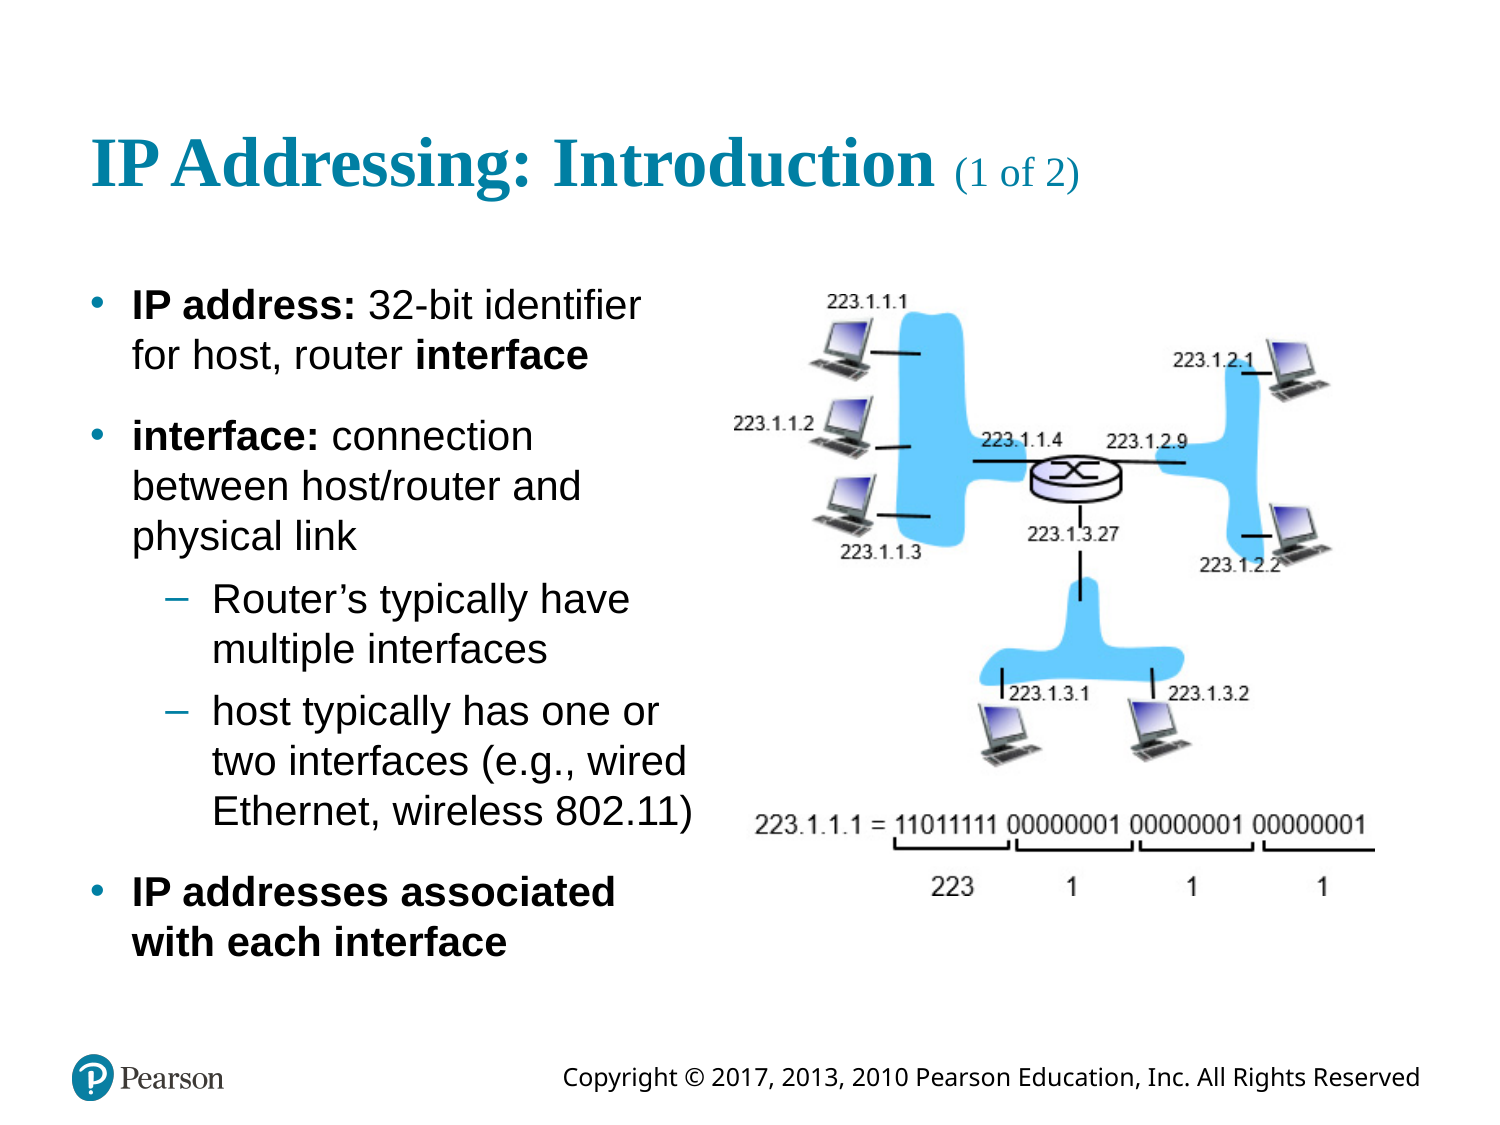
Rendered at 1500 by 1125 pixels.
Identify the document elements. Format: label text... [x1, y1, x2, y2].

list I P address: 32-bit identifier for host, router interface interface: connection between host/router and physical link Router’s typically have multiple interfaces host typically has one or two interfaces (e.g., wired Ethernet, wireless 802.11) I P addresses associated with each interface [75, 262, 710, 1036]
picture [72, 1054, 88, 1070]
title I P Addressing: Introduction (1 of 2) [75, 35, 1425, 216]
picture [98, 1054, 224, 1101]
picture [734, 293, 1375, 896]
picture [80, 1063, 106, 1088]
picture [72, 1087, 83, 1101]
